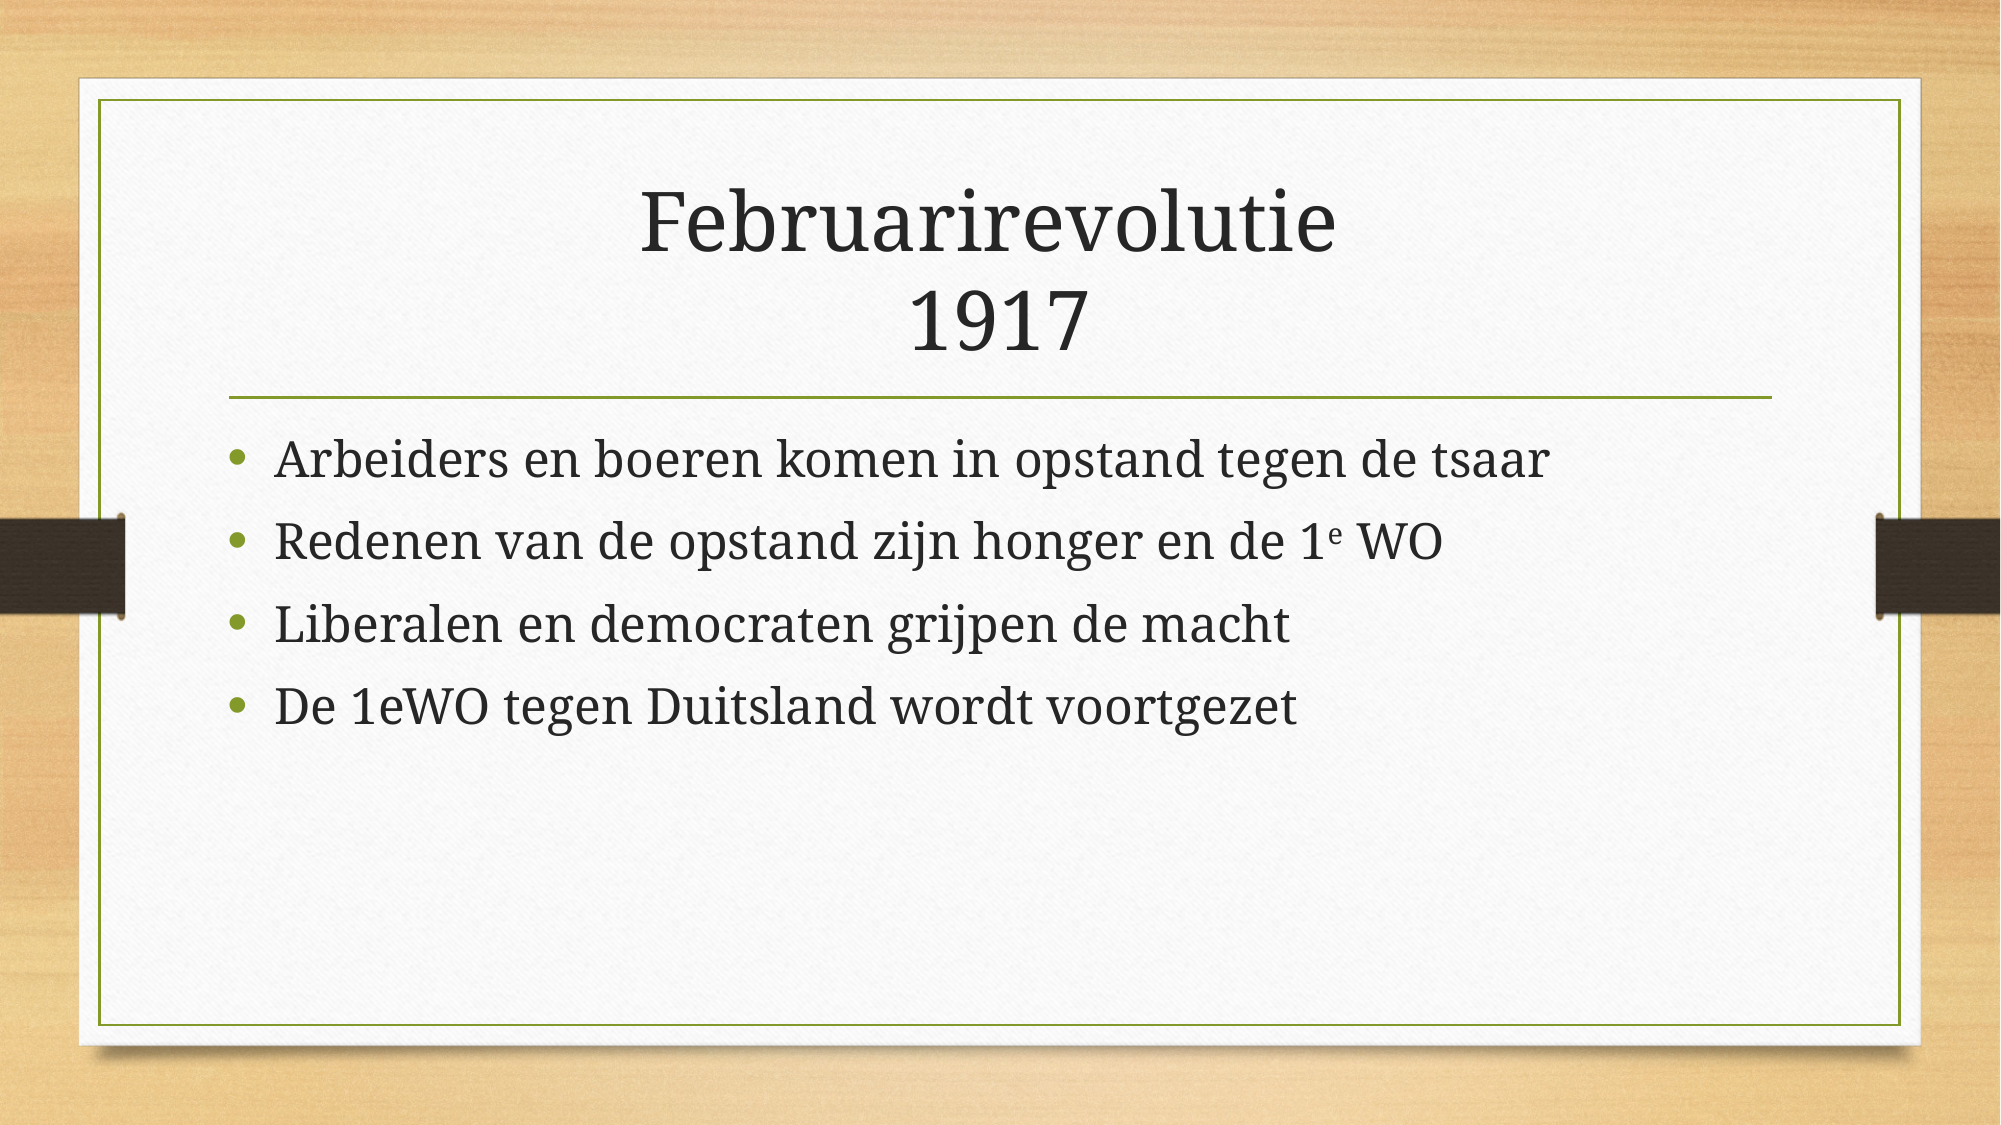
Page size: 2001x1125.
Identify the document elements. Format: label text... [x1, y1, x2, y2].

list Arbeiders en boeren komen in opstand tegen de tsaar Redenen van de opstand zijn honger en de 1e WO Liberalen en democraten grijpen de macht De 1eWO tegen Duitsland wordt voortgezet [212, 419, 1788, 964]
title Februarirevolutie 1917 [212, 161, 1788, 375]
picture [0, 0, 2001, 1125]
